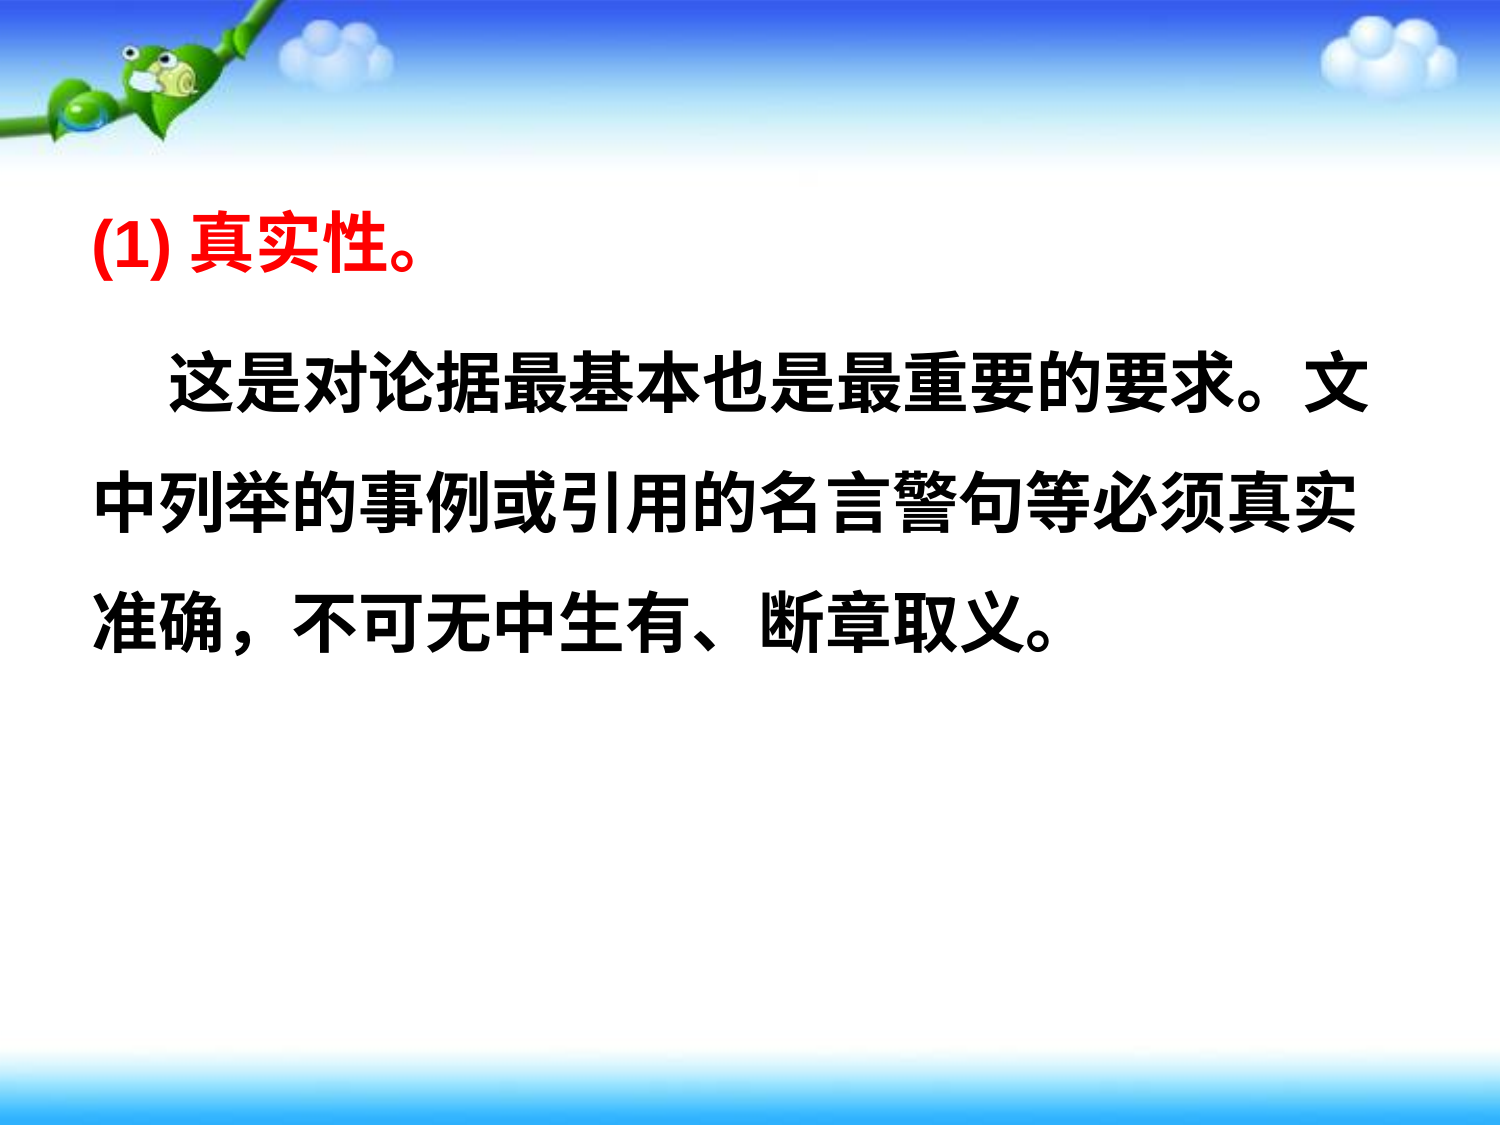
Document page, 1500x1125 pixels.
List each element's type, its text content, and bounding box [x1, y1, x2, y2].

picture [0, 0, 1500, 1125]
text_box (1)真实性。 这是对论据最基本也是最重要的要求。文中列举的事例或引用的名言警句等必须真实准确，不可无中生有、断章取义。 [76, 153, 1412, 669]
